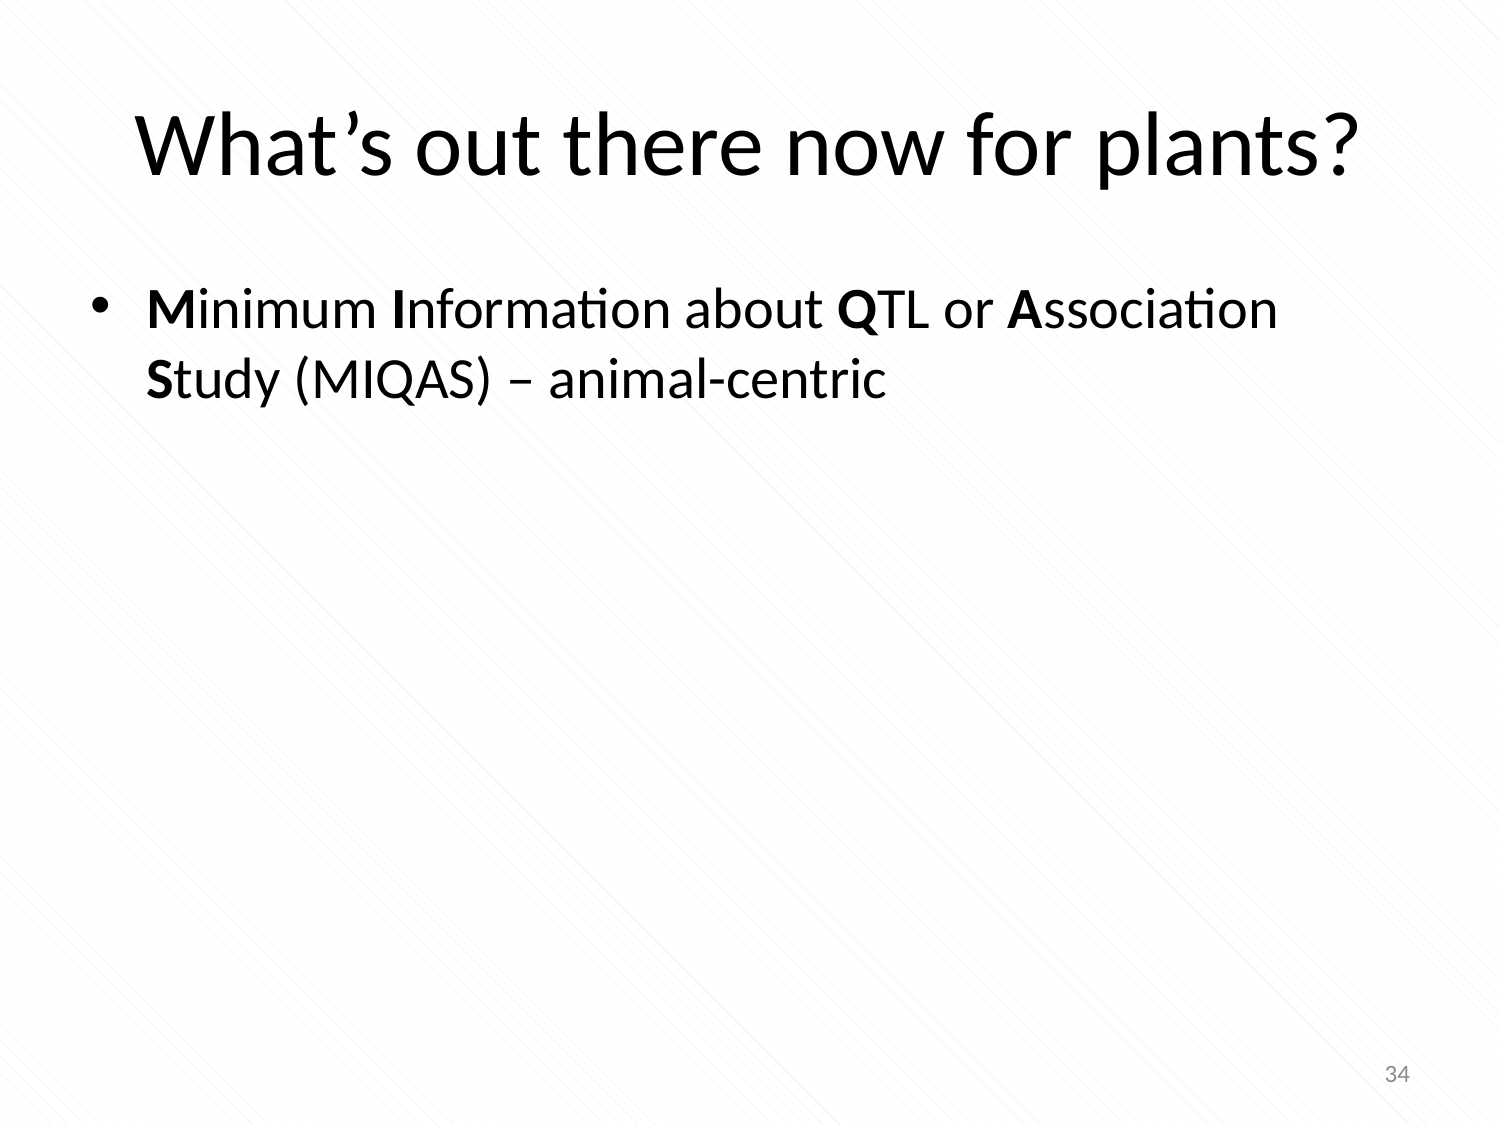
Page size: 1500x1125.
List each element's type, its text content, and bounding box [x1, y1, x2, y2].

title What’s out there now for plants? [75, 45, 1425, 233]
list Minimum Information about QTL or Association Study (MIQAS) – animal-centric [75, 262, 1425, 1005]
slide_number 34 [1074, 1042, 1425, 1103]
